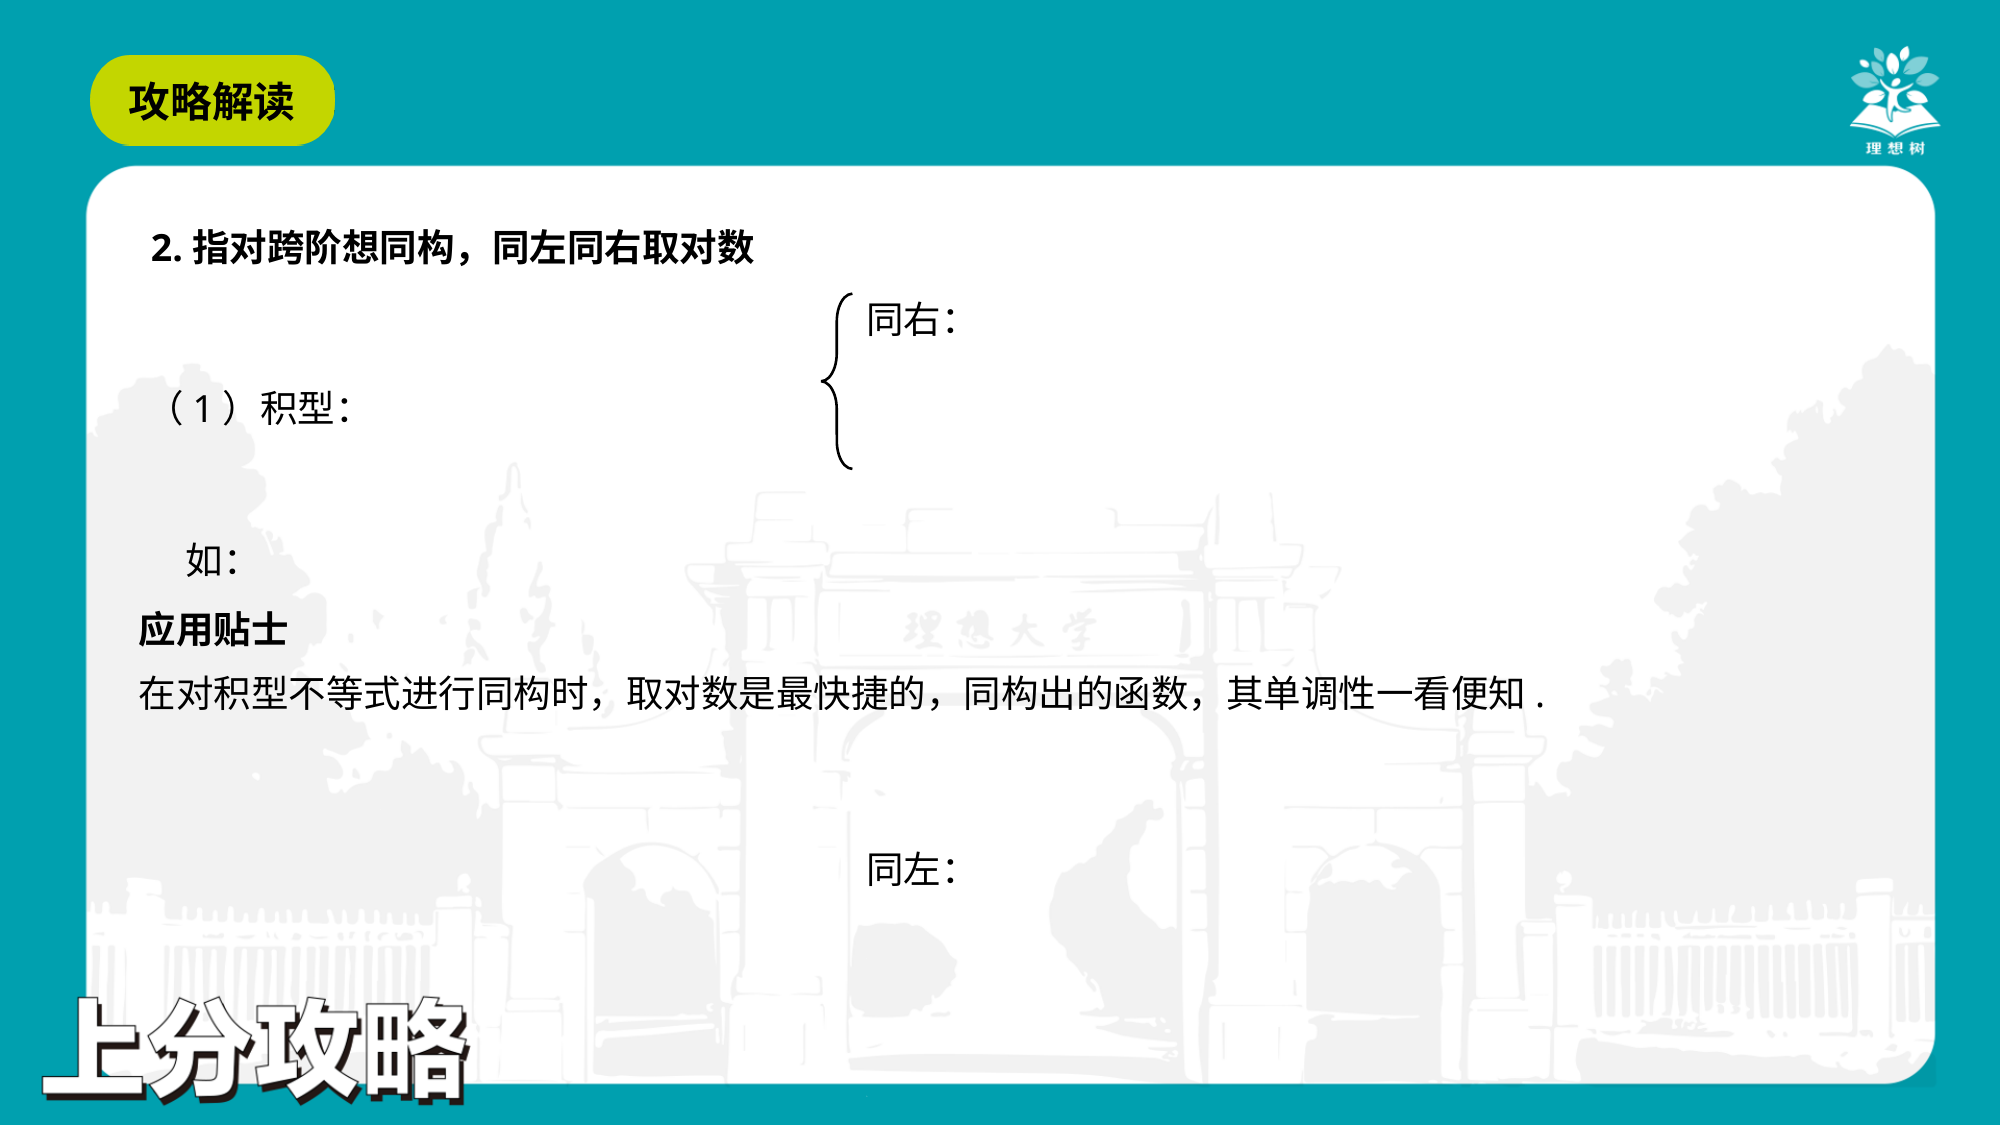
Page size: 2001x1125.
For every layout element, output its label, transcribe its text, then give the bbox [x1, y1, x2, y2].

text_box 2.指对跨阶想同构，同左同右取对数 [136, 193, 770, 277]
picture [0, 0, 2000, 1125]
text_box [821, 293, 853, 470]
text_box （1）积型： [131, 354, 388, 438]
